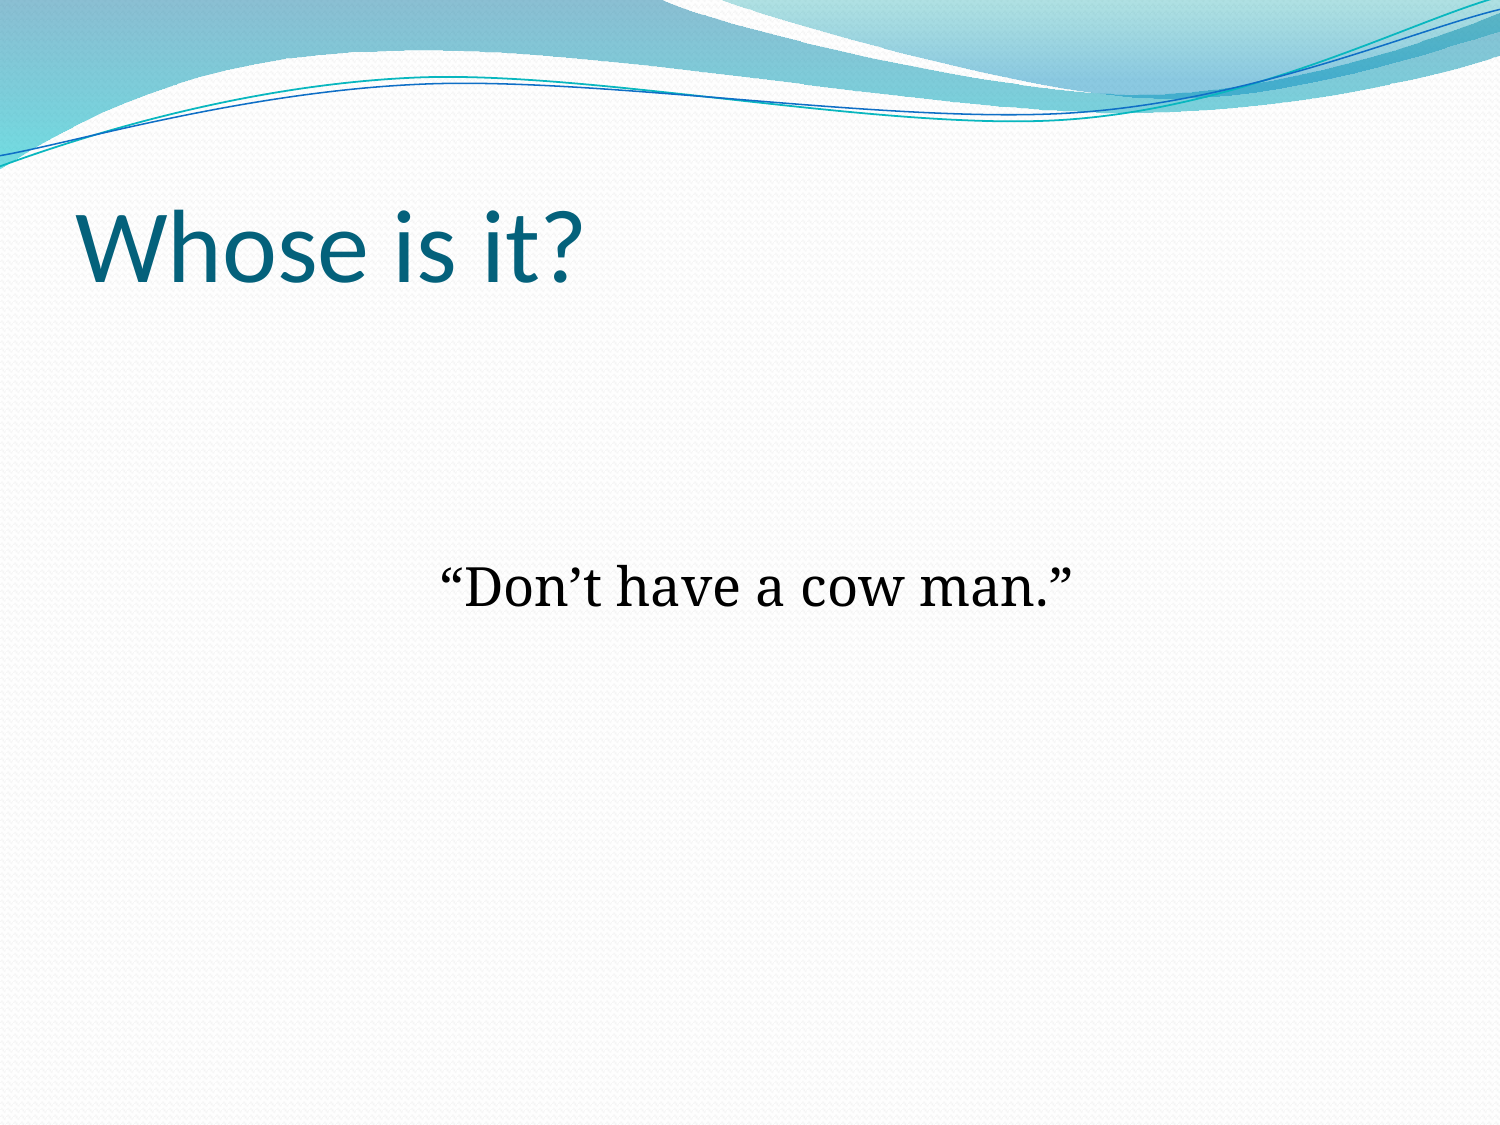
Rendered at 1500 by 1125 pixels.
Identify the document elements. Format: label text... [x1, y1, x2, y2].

title Whose is it? [74, 115, 1426, 304]
list “Don’t have a cow man.” [74, 317, 1426, 1038]
